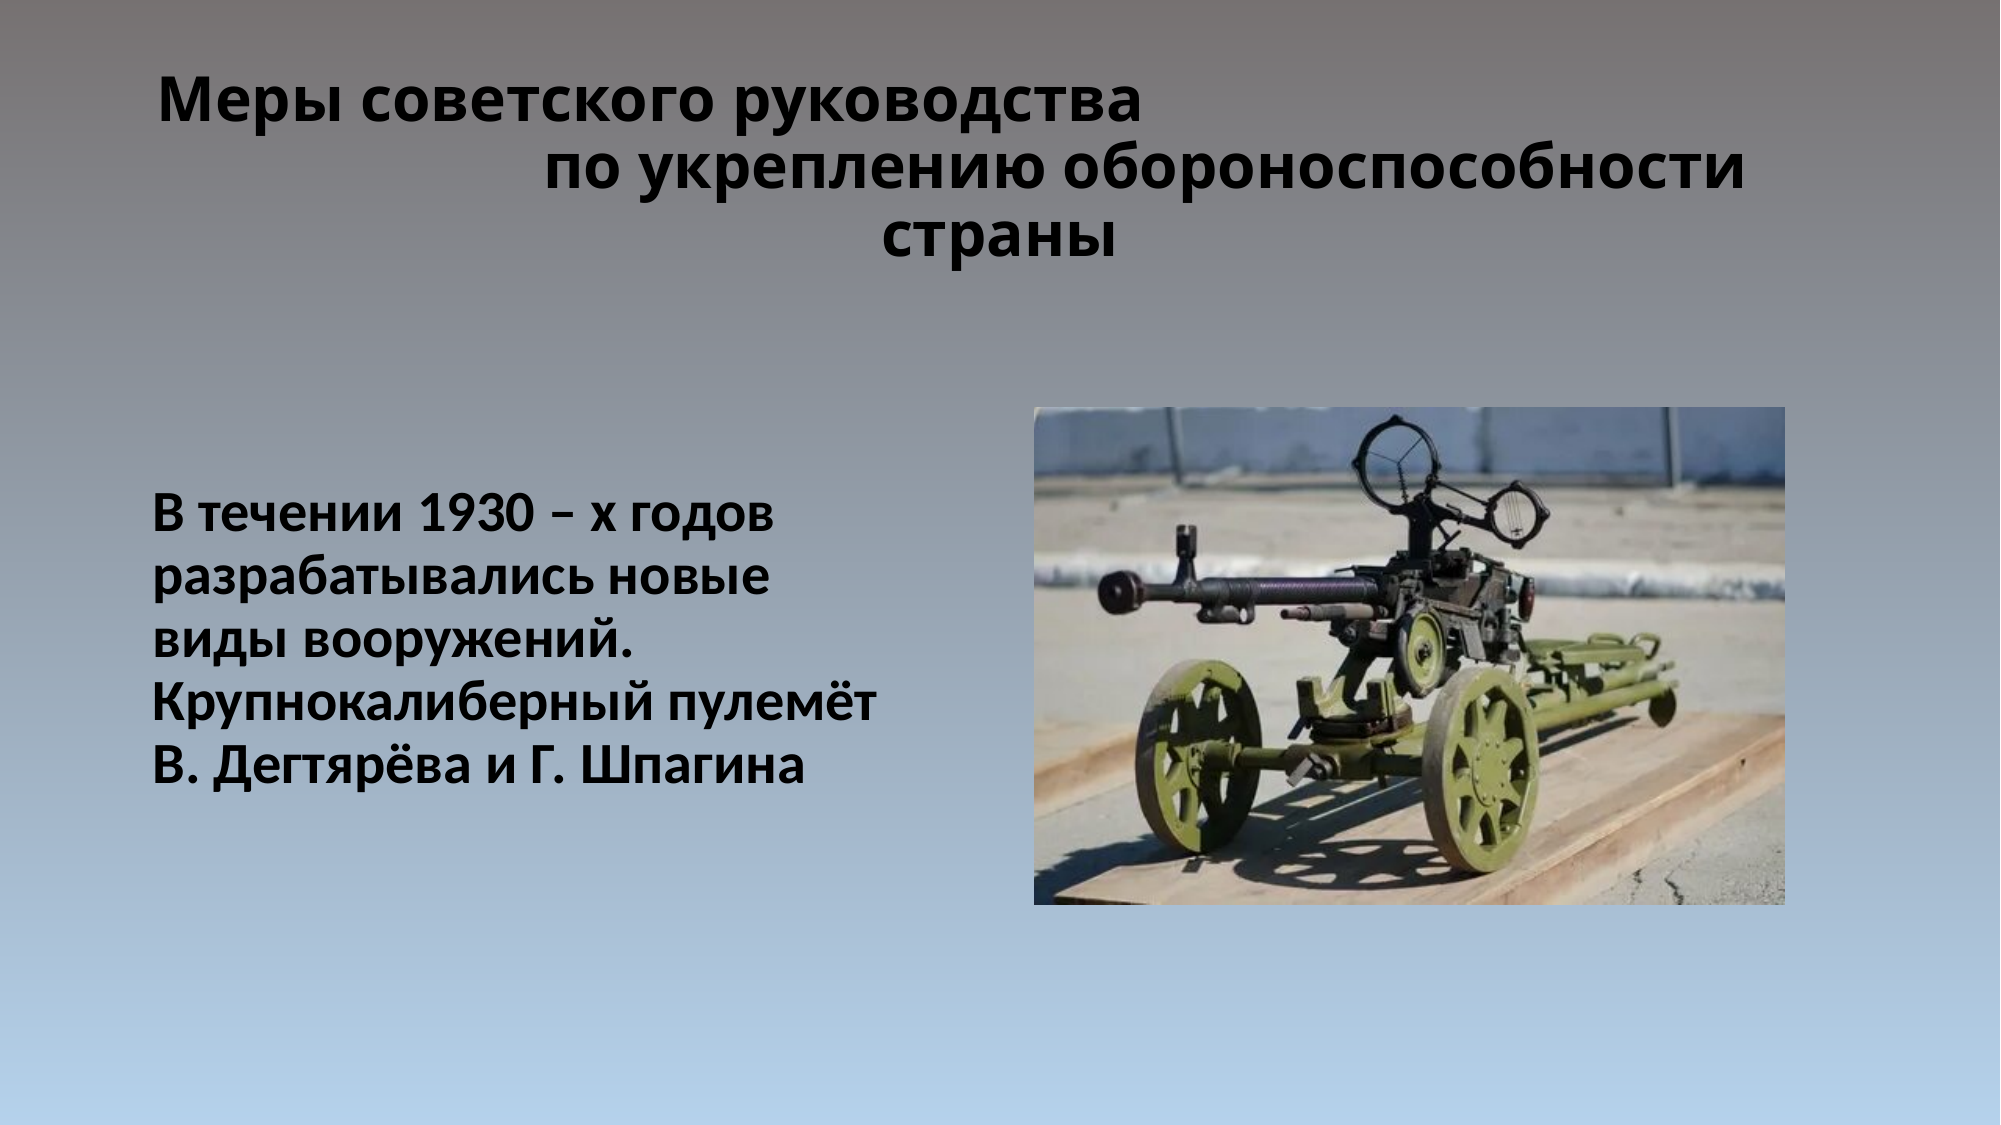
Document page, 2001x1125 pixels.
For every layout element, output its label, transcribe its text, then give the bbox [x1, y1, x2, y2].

list В течении 1930 – х годов разрабатывались новые виды вооружений. Крупнокалиберный пулемёт В. Дегтярёва и Г. Шпагина [137, 299, 928, 1014]
title Меры советского руководства по укреплению обороноспособности страны [137, 59, 1863, 278]
picture [1034, 407, 1785, 905]
